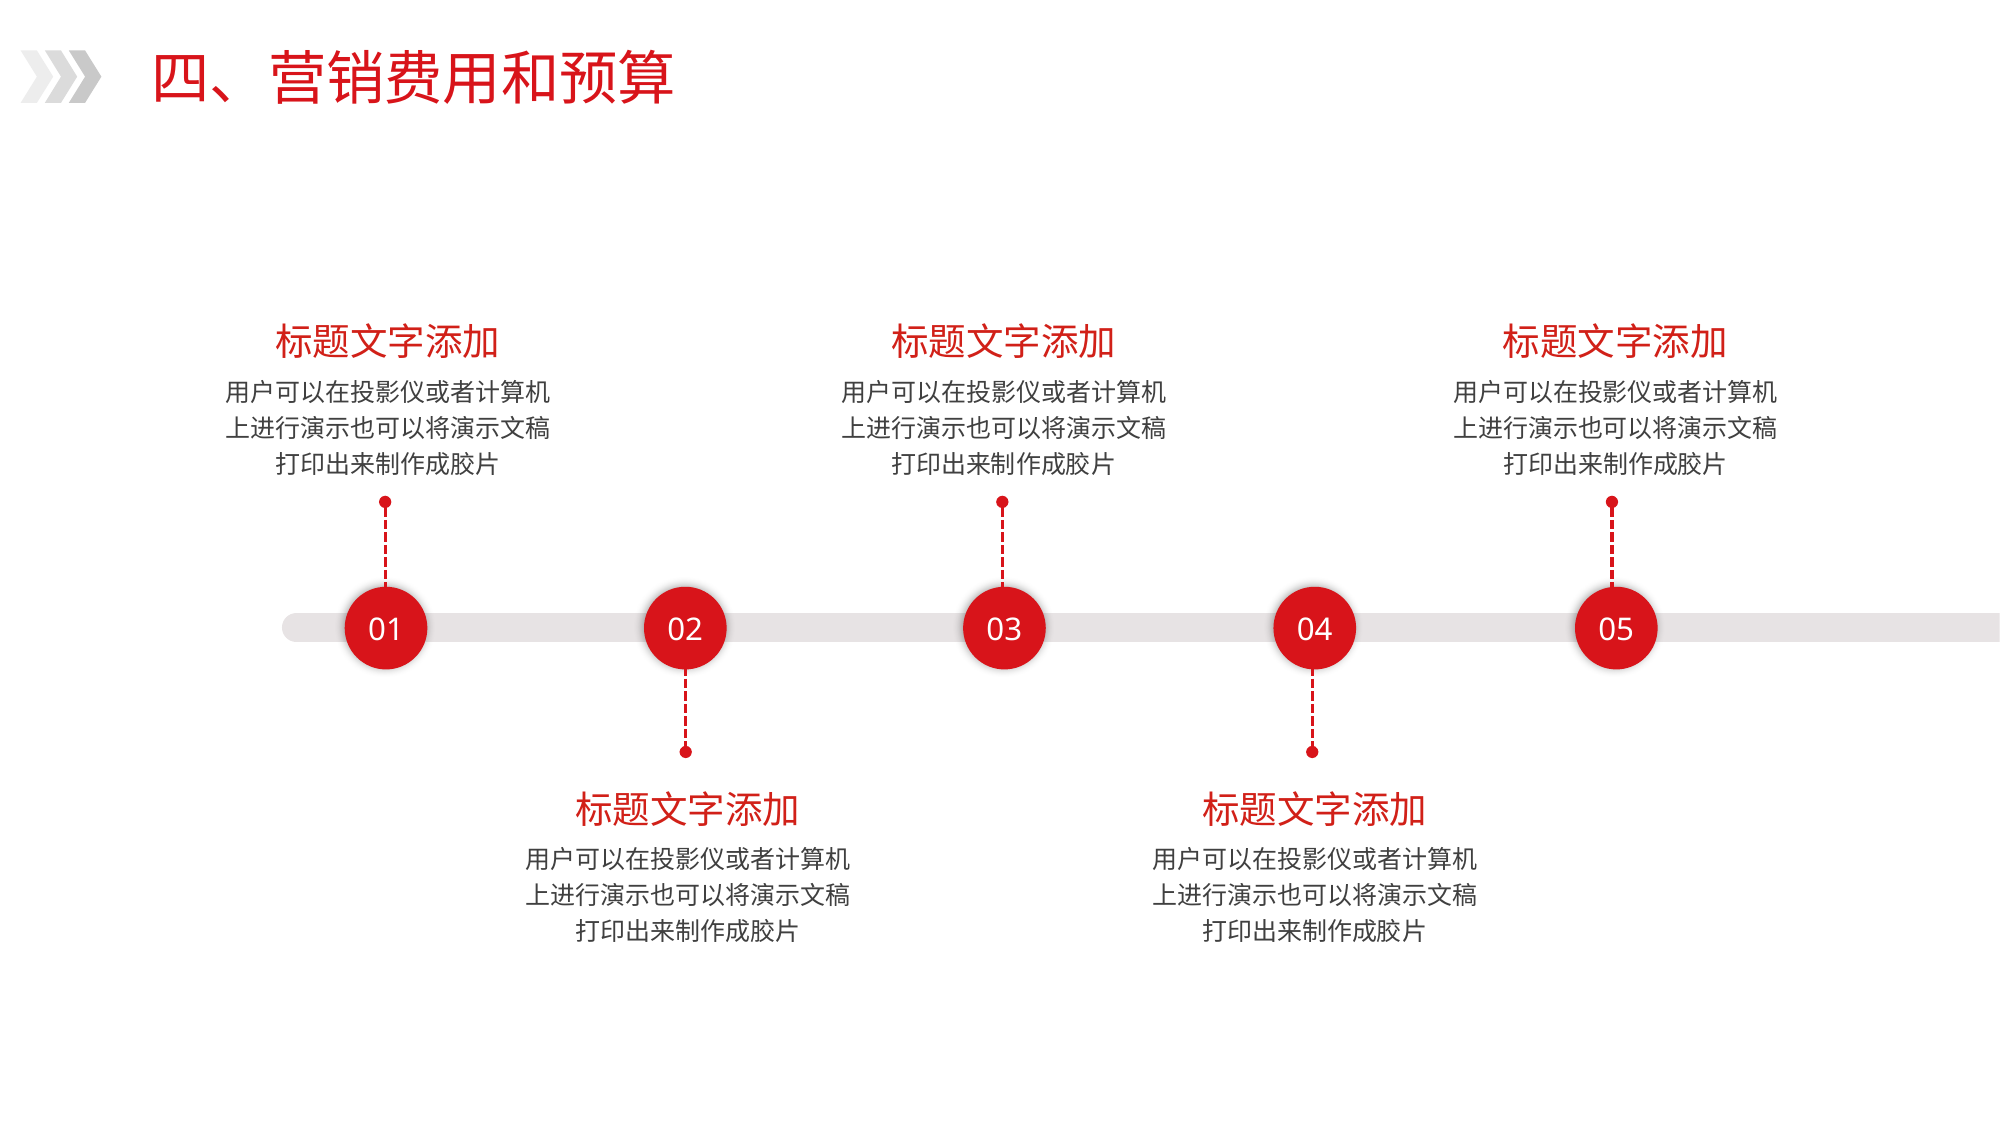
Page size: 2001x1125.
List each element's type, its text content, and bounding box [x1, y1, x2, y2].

text_box [1051, 612, 1268, 644]
text_box 03 [961, 601, 1047, 655]
text_box [1283, 655, 1347, 666]
text_box [354, 588, 418, 601]
text_box [280, 612, 340, 644]
text_box 04 [1272, 601, 1358, 655]
text_box [973, 655, 1036, 670]
text_box [730, 612, 958, 644]
text_box [1661, 612, 2000, 644]
text_box [1584, 655, 1648, 670]
text_box [654, 586, 717, 601]
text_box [1125, 666, 1504, 955]
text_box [198, 301, 577, 588]
text_box 四、营销费用和预算 [136, 33, 691, 119]
text_box [1359, 612, 1570, 644]
text_box [973, 588, 1036, 601]
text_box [20, 50, 102, 103]
text_box 05 [1573, 601, 1659, 655]
text_box 01 [343, 601, 429, 655]
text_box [498, 666, 877, 955]
text_box [1283, 586, 1346, 601]
text_box [1585, 588, 1648, 601]
text_box [354, 655, 418, 670]
text_box 02 [642, 601, 728, 655]
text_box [814, 301, 1193, 588]
text_box [653, 655, 717, 666]
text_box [1426, 301, 1805, 588]
text_box [432, 612, 639, 644]
